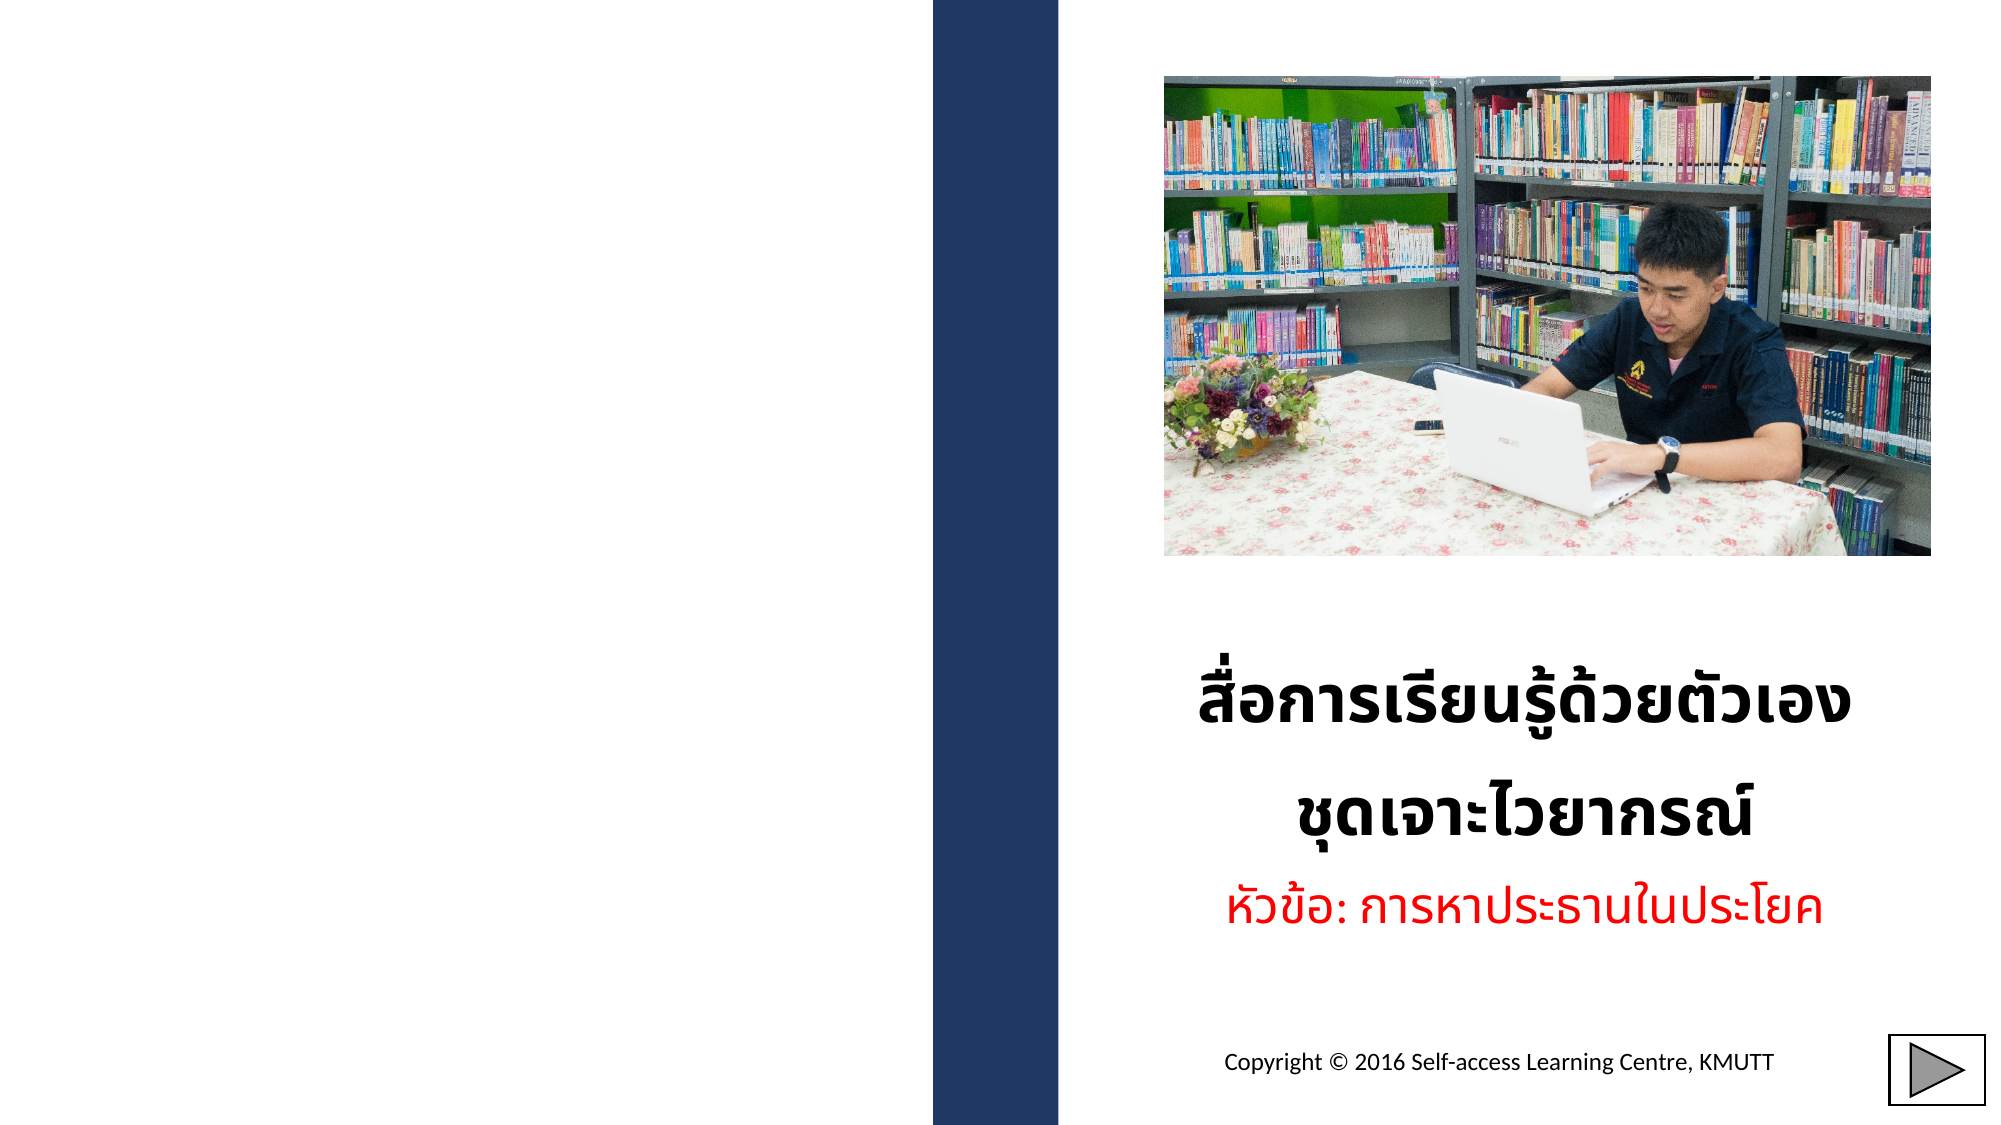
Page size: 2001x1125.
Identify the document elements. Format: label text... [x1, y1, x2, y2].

text_box Copyright © 2016 Self-access Learning Centre, KMUTT [1207, 1036, 1849, 1084]
text_box [1888, 1034, 1986, 1106]
text_box [932, 0, 1059, 1125]
text_box สื่อการเรียนรู้ด้วยตัวเอง ชุดเจาะไวยากรณ์ หัวข้อ: การหาประธานในประโยค [1161, 647, 1890, 943]
picture [1164, 76, 1931, 556]
